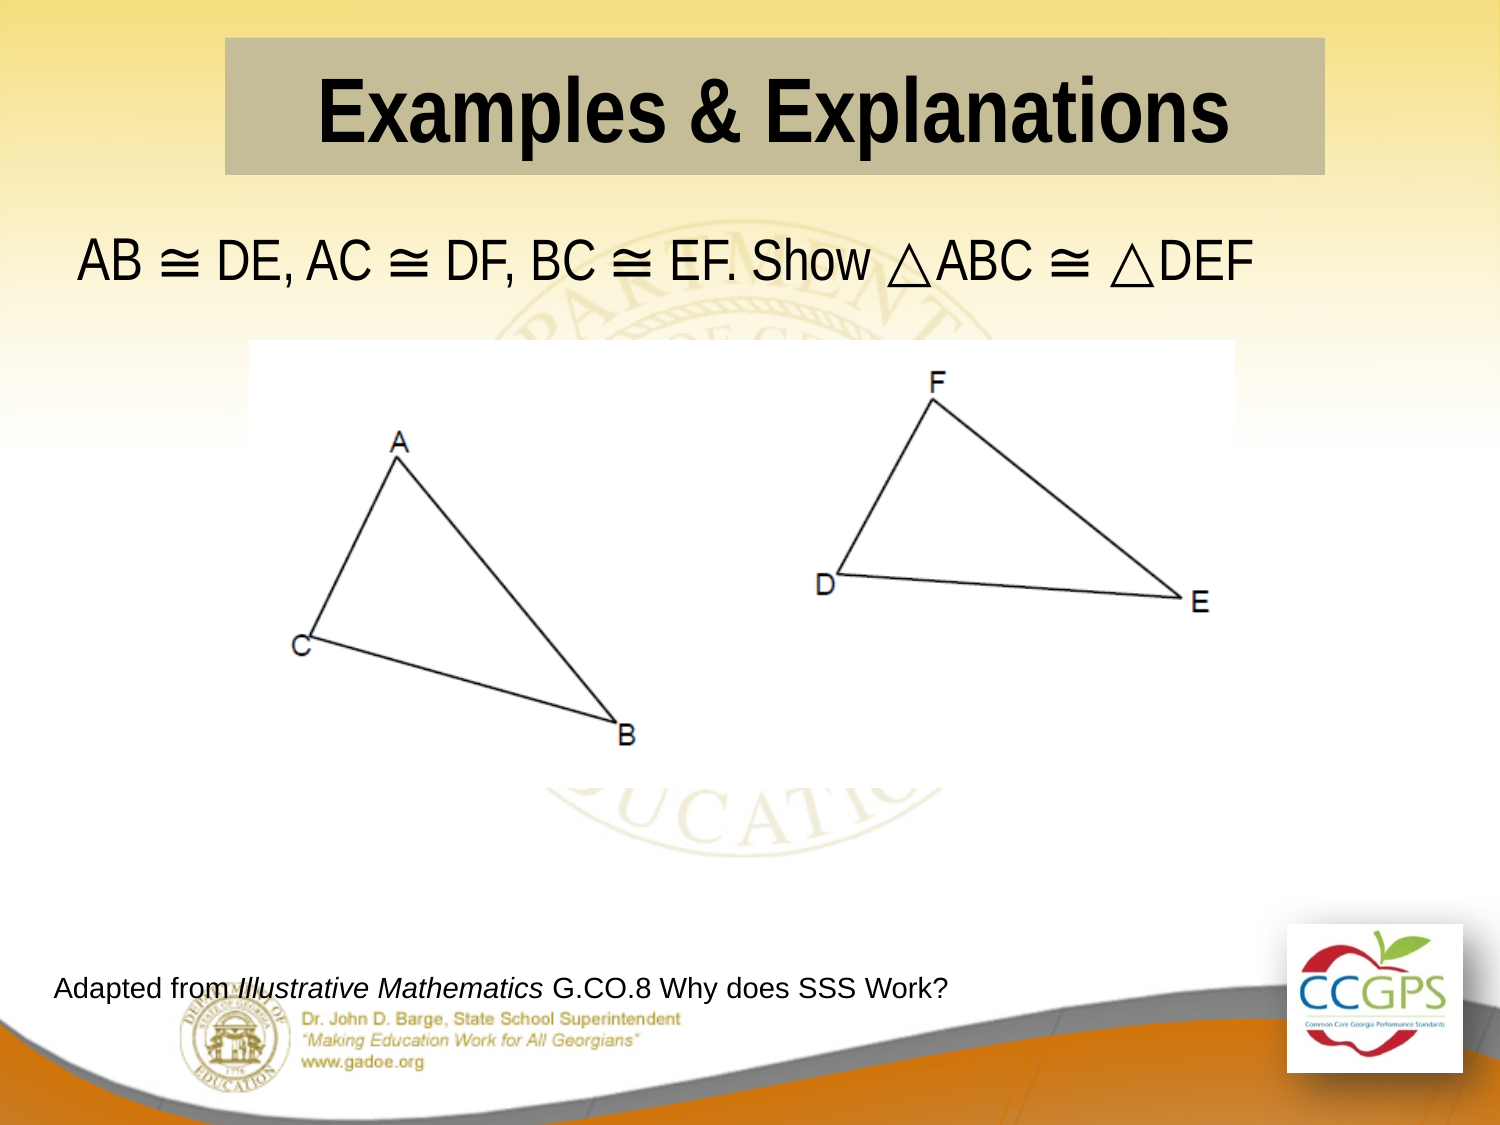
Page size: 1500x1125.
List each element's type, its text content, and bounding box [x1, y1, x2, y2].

subtitle AB ≅ DE, AC ≅ DF, BC ≅ EF. Show △ABC ≅ △DEF [62, 212, 1426, 926]
picture [0, 0, 1500, 1125]
text_box Adapted from Illustrative Mathematics G.CO.8 Why does SSS Work? [38, 961, 965, 1012]
title Examples & Explanations [224, 37, 1326, 176]
